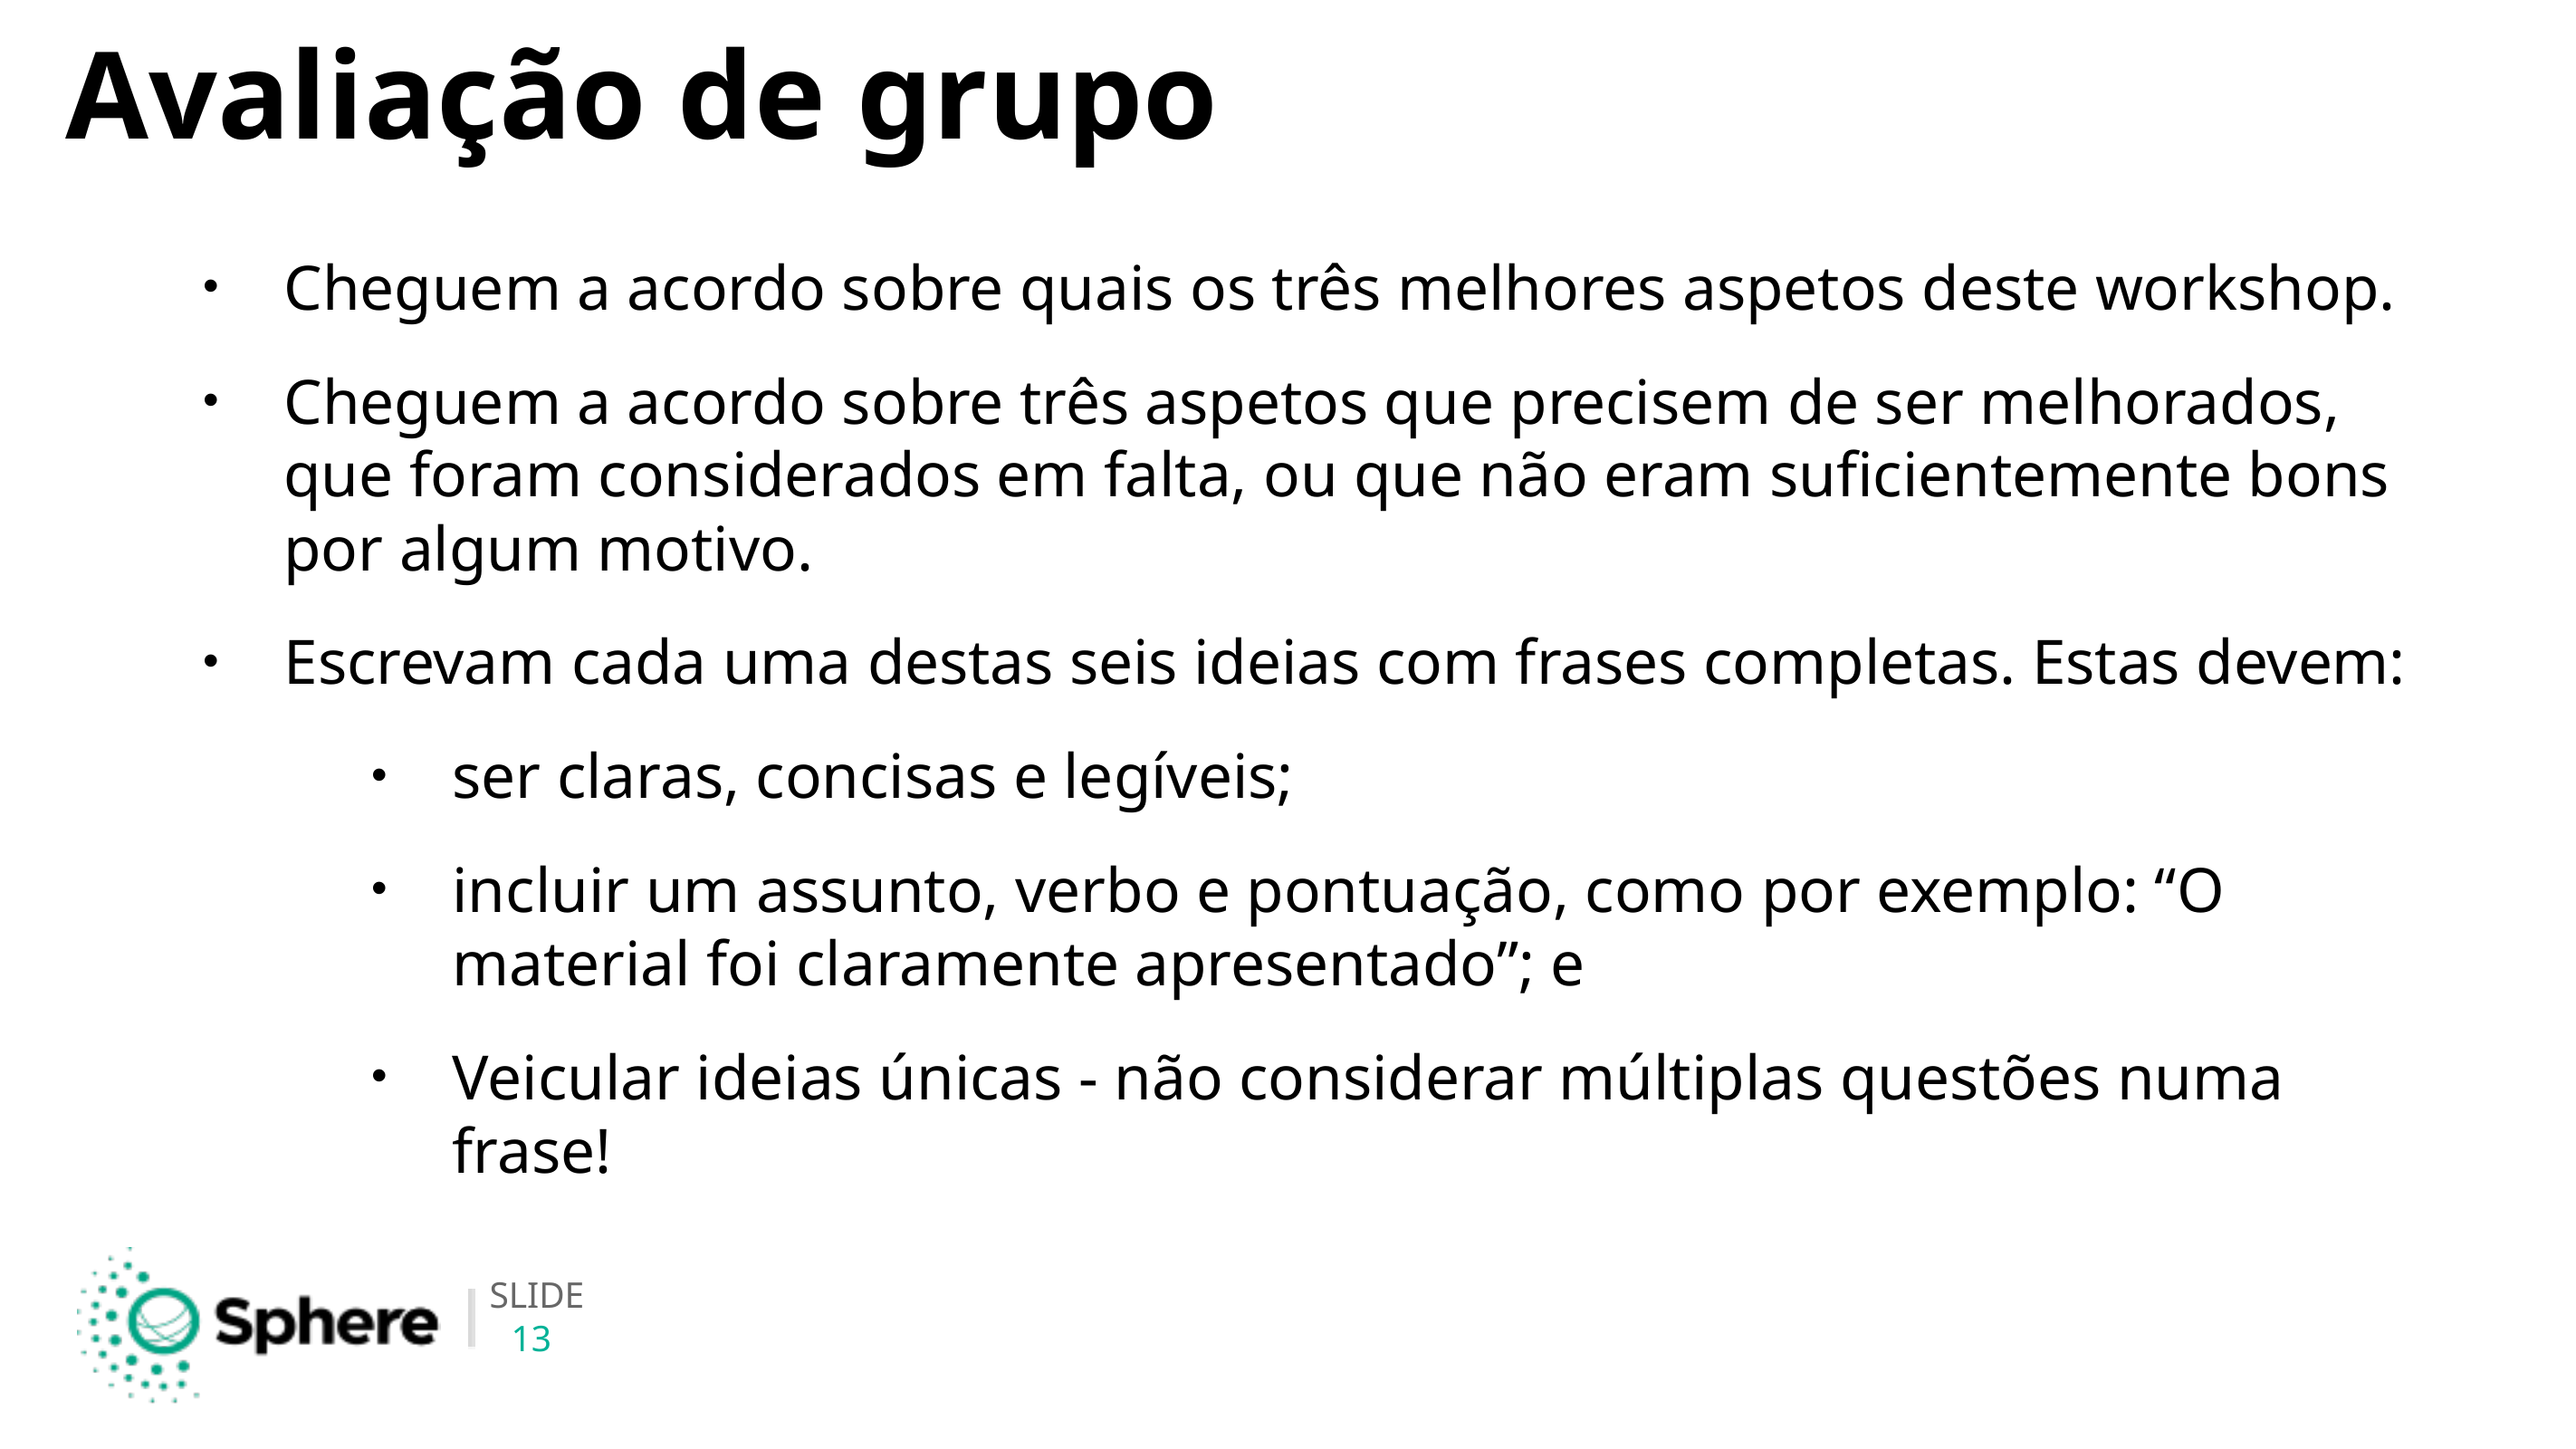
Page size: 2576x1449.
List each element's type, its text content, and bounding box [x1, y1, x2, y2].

slide_number 13 [503, 1308, 560, 1367]
title Avaliação de grupo [57, 10, 2131, 179]
picture [468, 1289, 479, 1349]
picture [77, 1247, 441, 1406]
list Cheguem a acordo sobre quais os três melhores aspetos deste workshop. Cheguem a acordo sobre três aspetos que precisem de ser melhorados, que foram considerados em falta, ou que não eram suficientemente bons por algum motivo. Escrevam cada uma destas seis ideias com frases completas. Estas devem: ser claras, concisas e legíveis; incluir um assunto, verbo e pontuação, como por exemplo: “O material foi claramente apresentado”; e Veicular ideias únicas - não considerar múltiplas questões numa frase! [195, 240, 2446, 1269]
